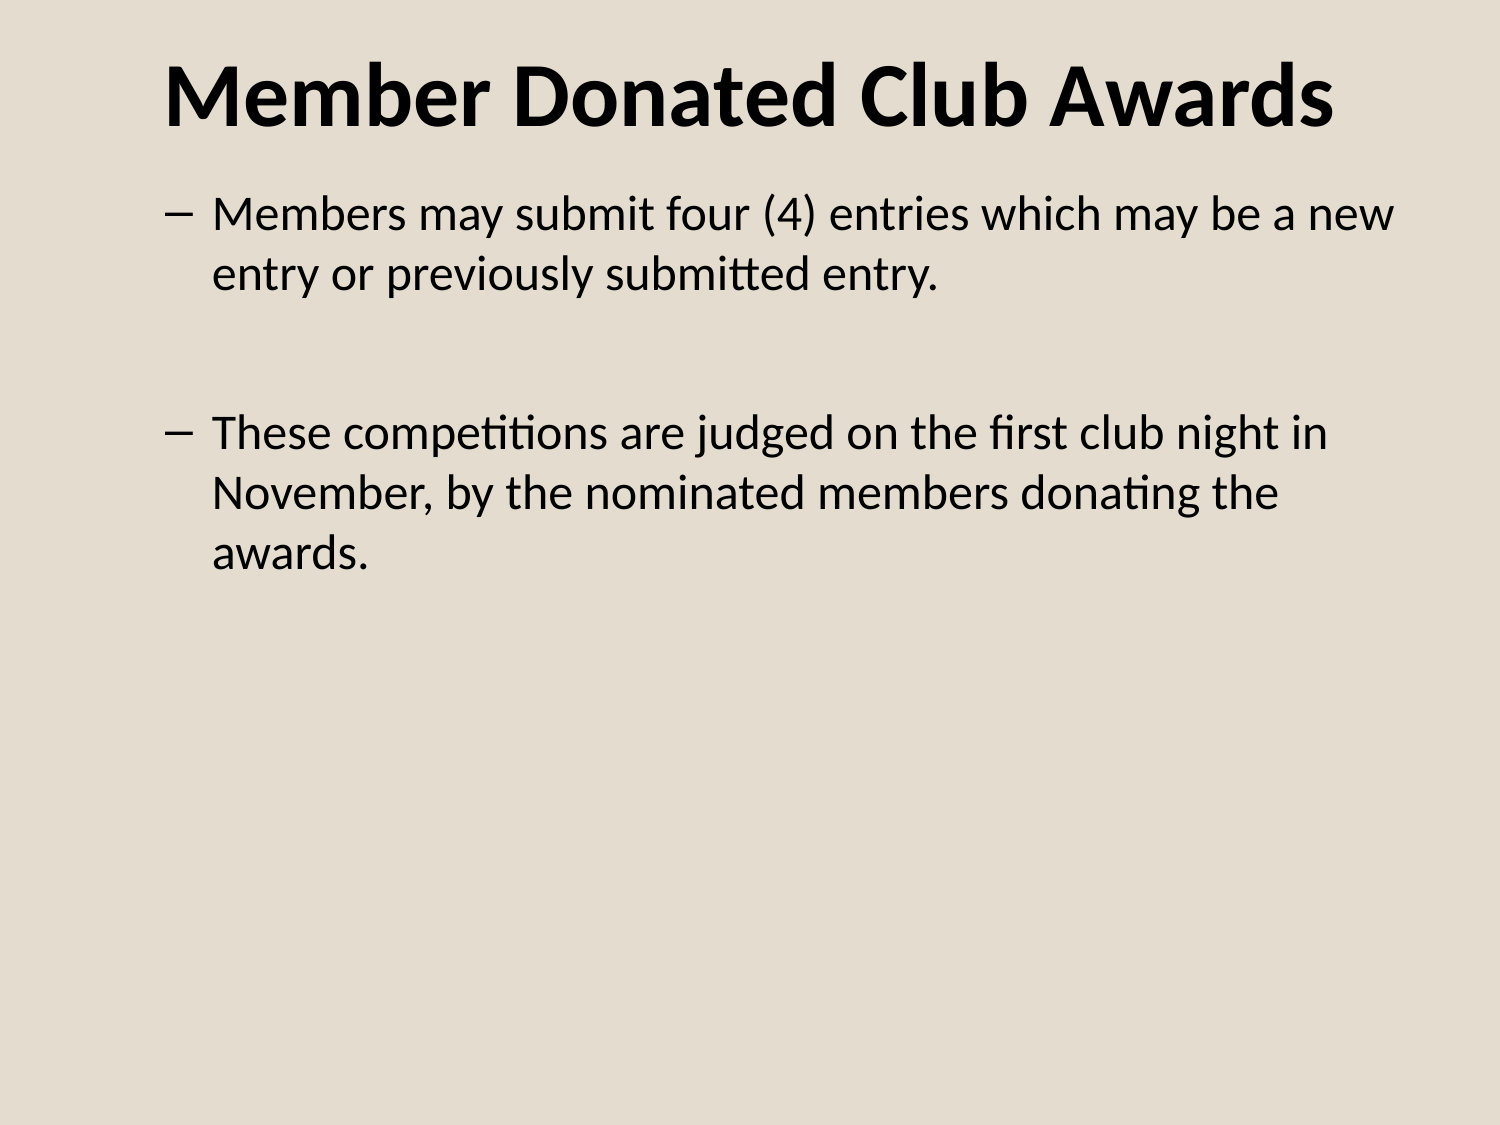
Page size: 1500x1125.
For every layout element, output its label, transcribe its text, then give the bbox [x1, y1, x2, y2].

title Member Donated Club Awards [75, 19, 1425, 161]
list Members may submit four (4) entries which may be a new entry or previously submitted entry. These competitions are judged on the first club night in November, by the nominated members donating the awards. [75, 172, 1447, 1125]
